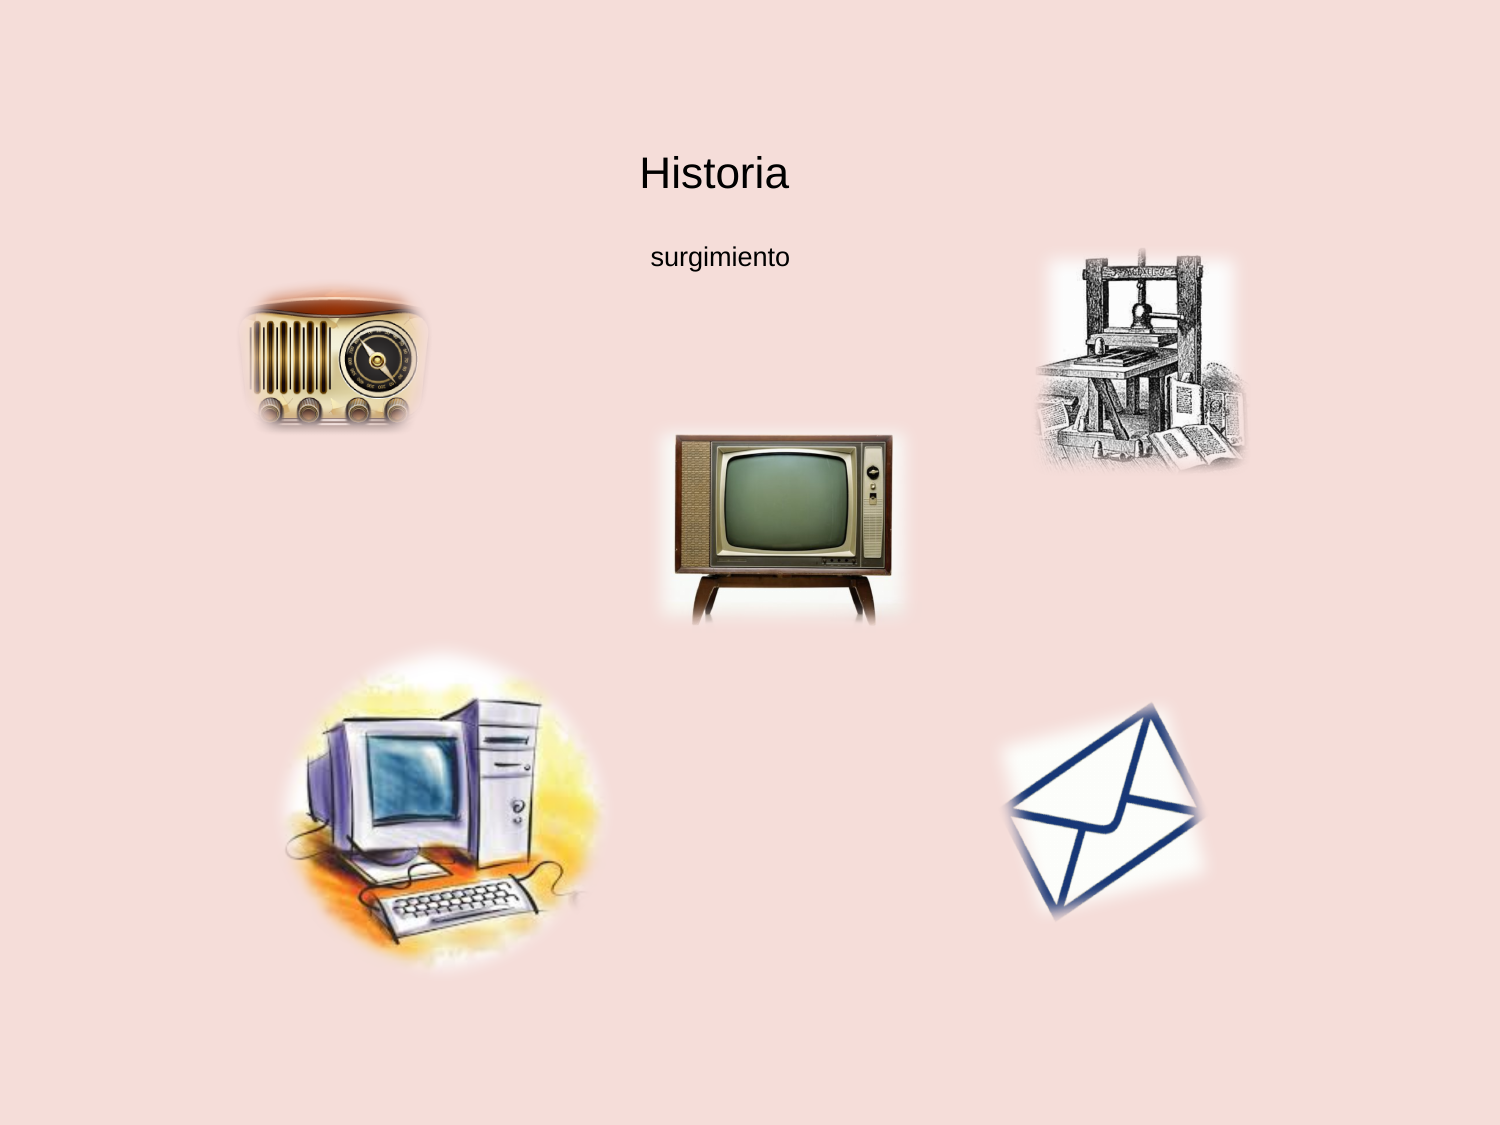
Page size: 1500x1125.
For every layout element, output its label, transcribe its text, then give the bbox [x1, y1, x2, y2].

picture [228, 251, 440, 463]
picture [266, 633, 620, 987]
title Historia surgimiento [147, 137, 1294, 279]
picture [643, 415, 923, 635]
picture [1030, 241, 1252, 477]
picture [996, 702, 1210, 918]
